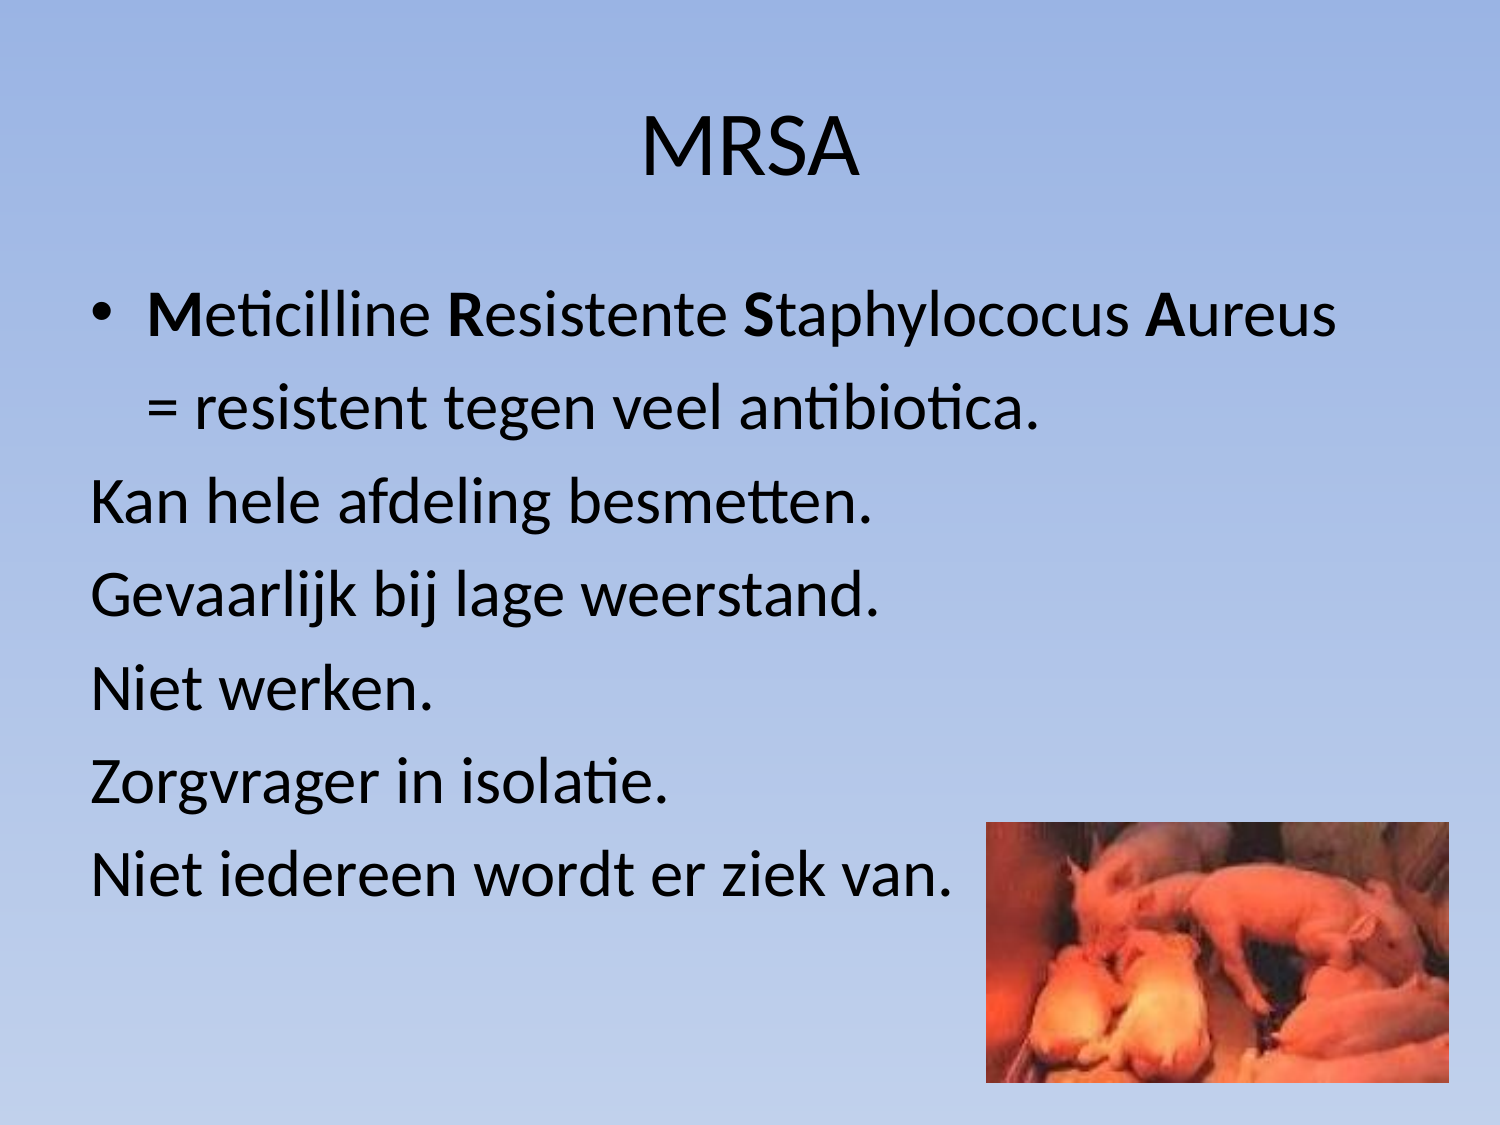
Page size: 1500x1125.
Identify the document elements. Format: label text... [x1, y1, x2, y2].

picture [985, 822, 1449, 1083]
list Meticilline Resistente Staphylococus Aureus = resistent tegen veel antibiotica. Kan hele afdeling besmetten. Gevaarlijk bij lage weerstand. Niet werken. Zorgvrager in isolatie. Niet iedereen wordt er ziek van. [75, 262, 1425, 1005]
title MRSA [75, 45, 1425, 233]
